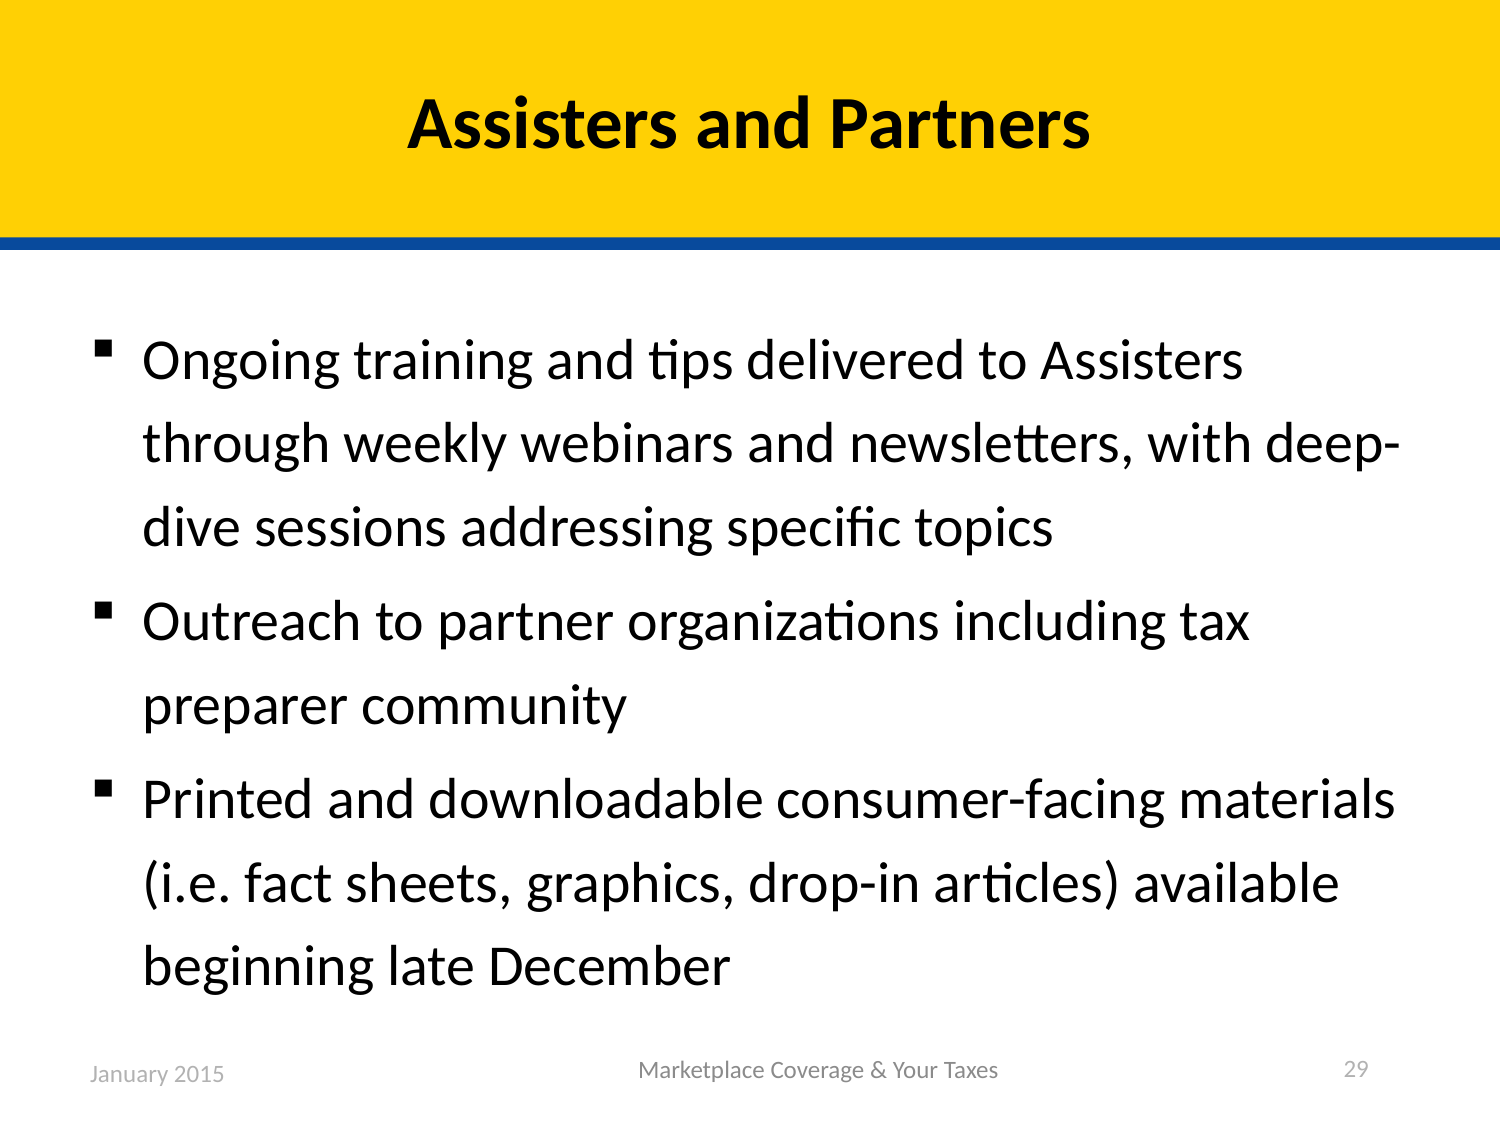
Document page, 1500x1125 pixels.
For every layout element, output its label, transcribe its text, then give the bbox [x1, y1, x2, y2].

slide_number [75, 1042, 425, 1103]
title Assisters and Partners [0, 0, 1500, 238]
list Ongoing training and tips delivered to Assisters through weekly webinars and newsletters, with deep-dive sessions addressing specific topics Outreach to partner organizations including tax preparer community Printed and downloadable consumer-facing materials (i.e. fact sheets, graphics, drop-in articles) available beginning late December [75, 299, 1425, 1005]
slide_number 29 [1275, 1037, 1438, 1098]
